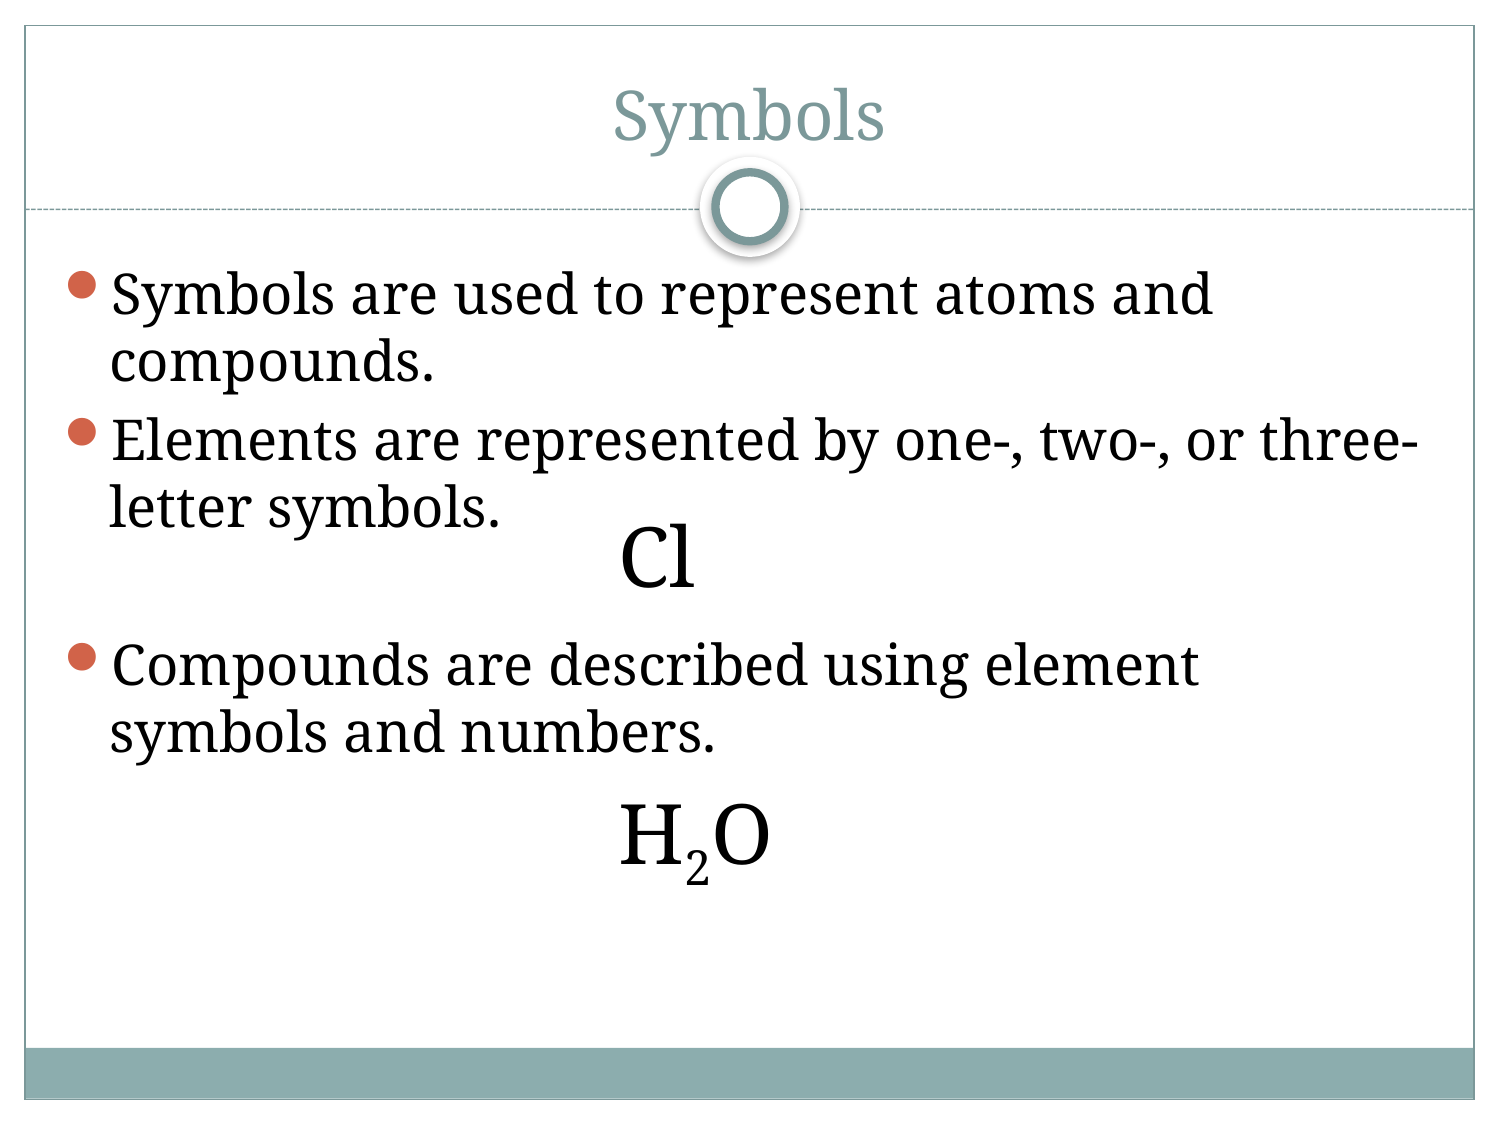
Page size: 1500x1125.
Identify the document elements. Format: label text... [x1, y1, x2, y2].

list Symbols are used to represent atoms and compounds. Elements are represented by one-, two-, or three-letter symbols. Compounds are described using element symbols and numbers. [49, 250, 1445, 1001]
text_box H2O [604, 773, 800, 903]
title Symbols [49, 37, 1450, 162]
text_box Cl [604, 496, 800, 612]
